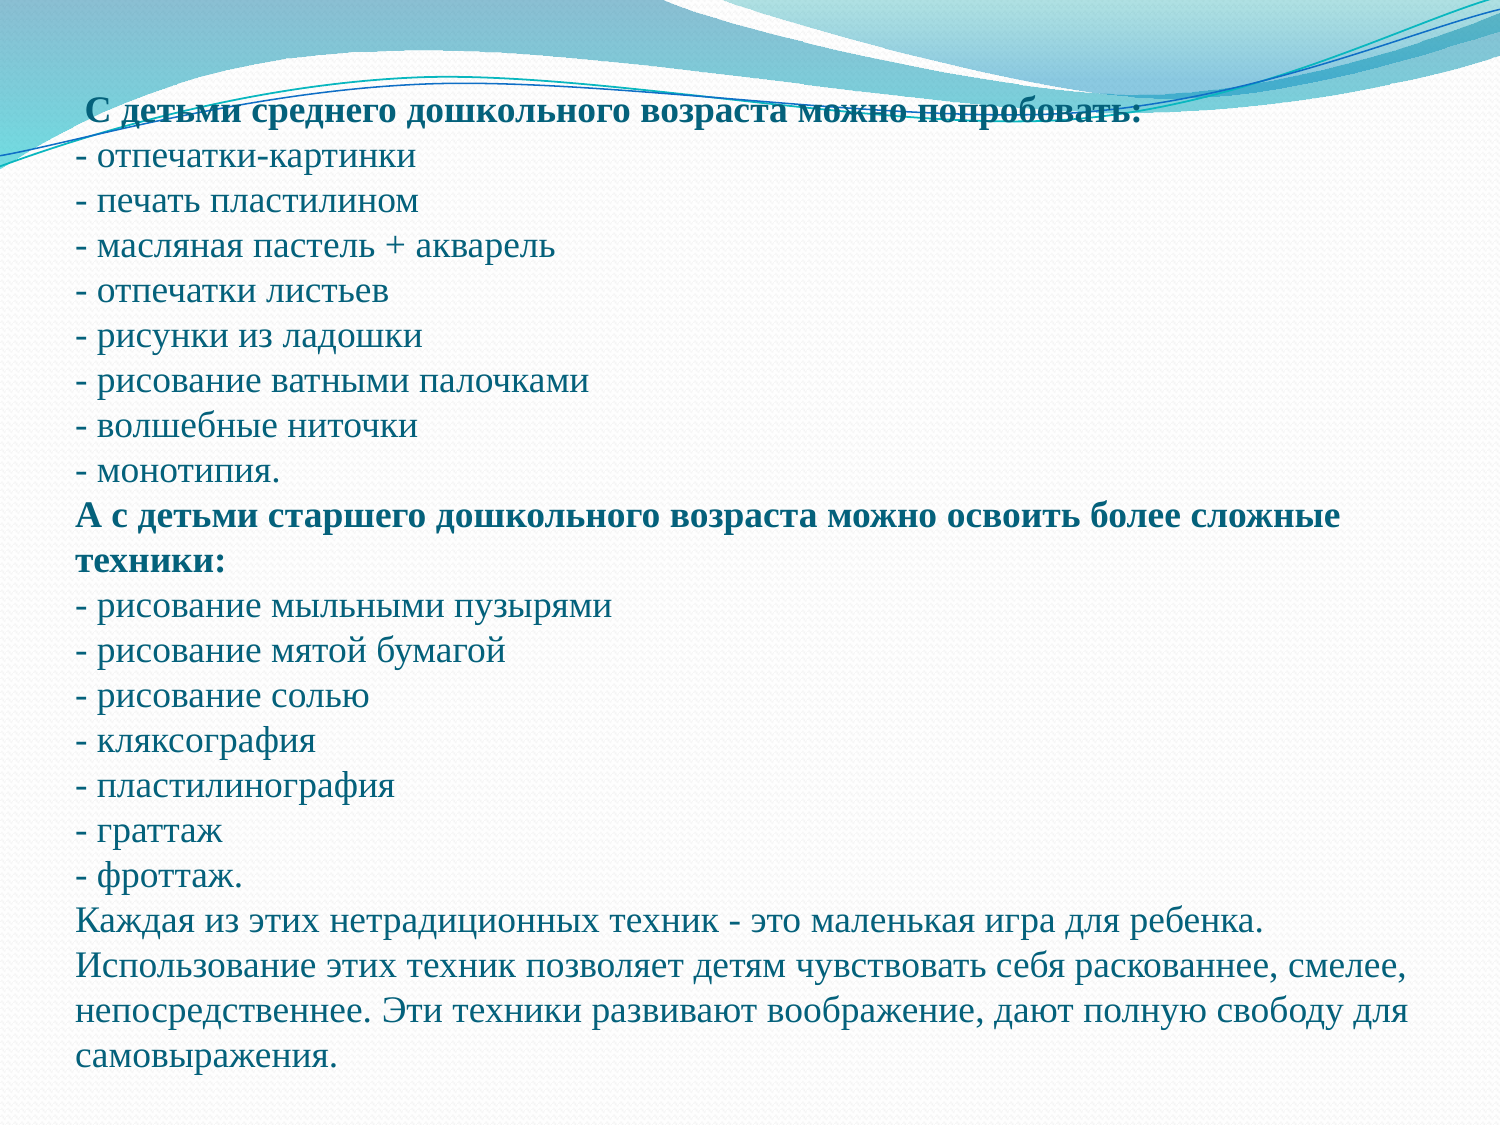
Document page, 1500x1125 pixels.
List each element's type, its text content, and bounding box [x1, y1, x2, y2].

title С детьми среднего дошкольного возраста можно попробовать: - отпечатки-картинки - печать пластилином - масляная пастель + акварель - отпечатки листьев - рисунки из ладошки - рисование ватными палочками - волшебные ниточки - монотипия. А с детьми старшего дошкольного возраста можно освоить более сложные техники: - рисование мыльными пузырями - рисование мятой бумагой - рисование солью - кляксография - пластилинография - граттаж - фроттаж. Каждая из этих нетрадиционных техник - это маленькая игра для ребенка. Использование этих техник позволяет детям чувствовать себя раскованнее, смелее, непосредственнее. Эти техники развивают воображение, дают полную свободу для самовыражения. [75, 115, 1438, 1075]
